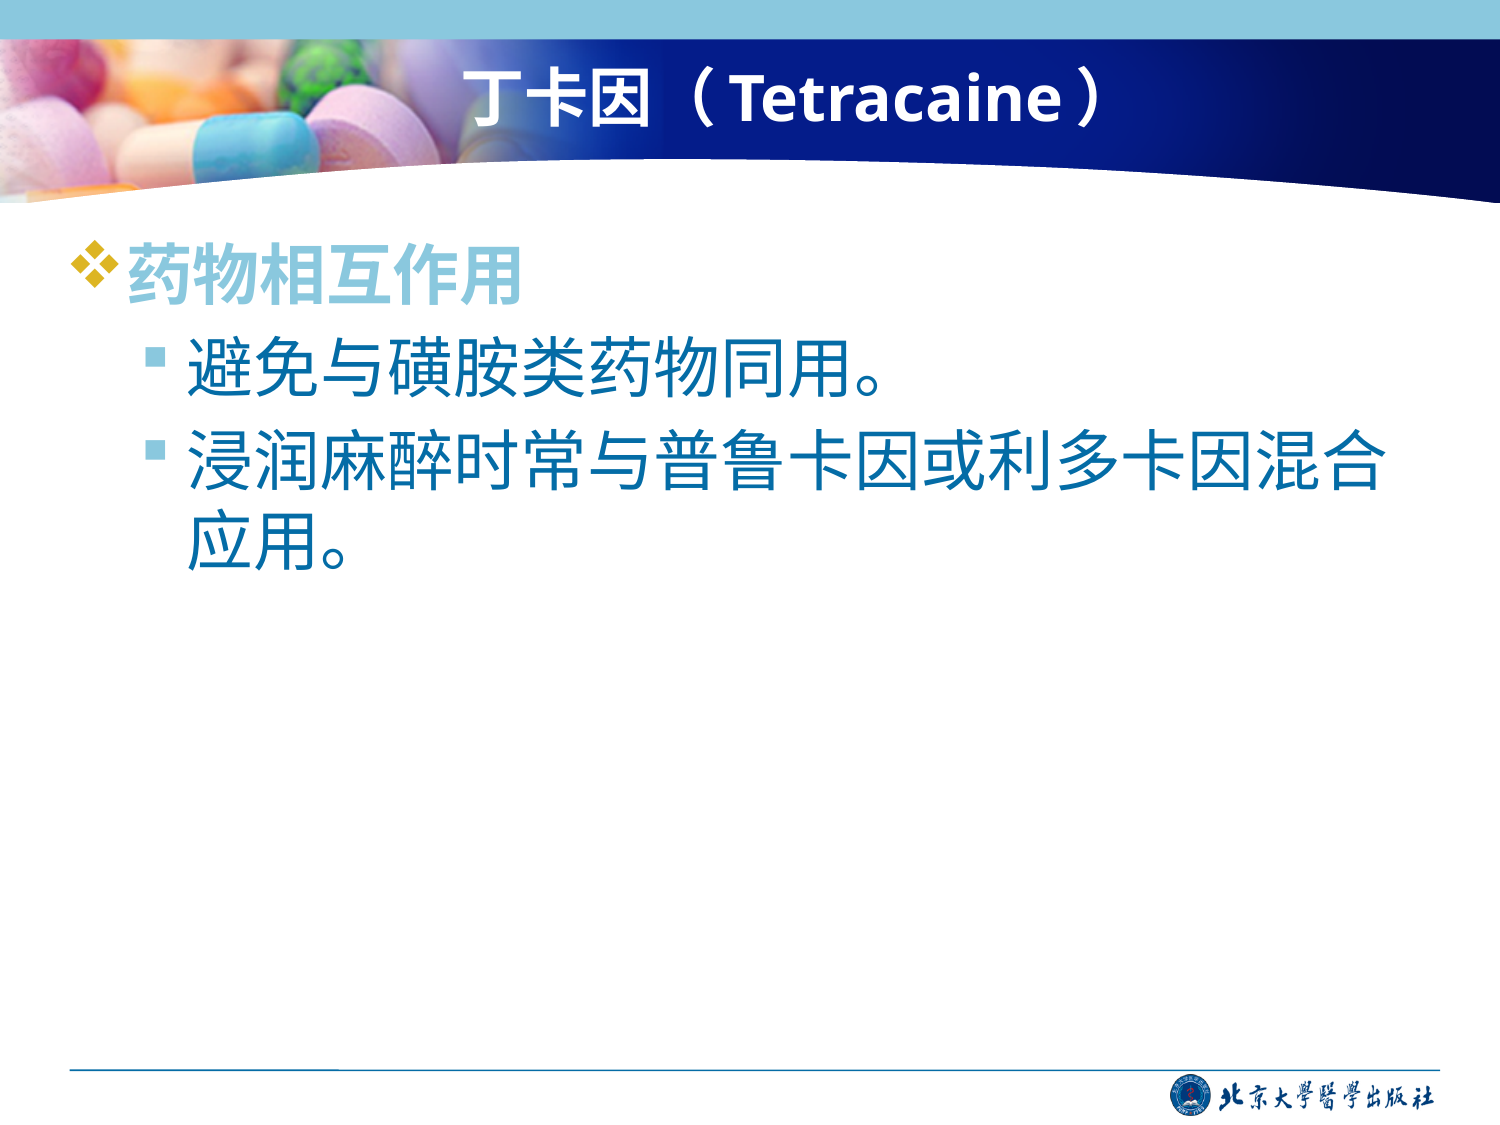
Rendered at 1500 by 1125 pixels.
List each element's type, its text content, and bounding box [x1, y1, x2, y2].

title 丁卡因（Tetracaine） [137, 49, 1463, 143]
picture [1170, 1074, 1436, 1118]
picture [0, 40, 1500, 203]
list 药物相互作用 避免与磺胺类药物同用。 浸润麻醉时常与普鲁卡因或利多卡因混合应用。 [49, 224, 1463, 1026]
